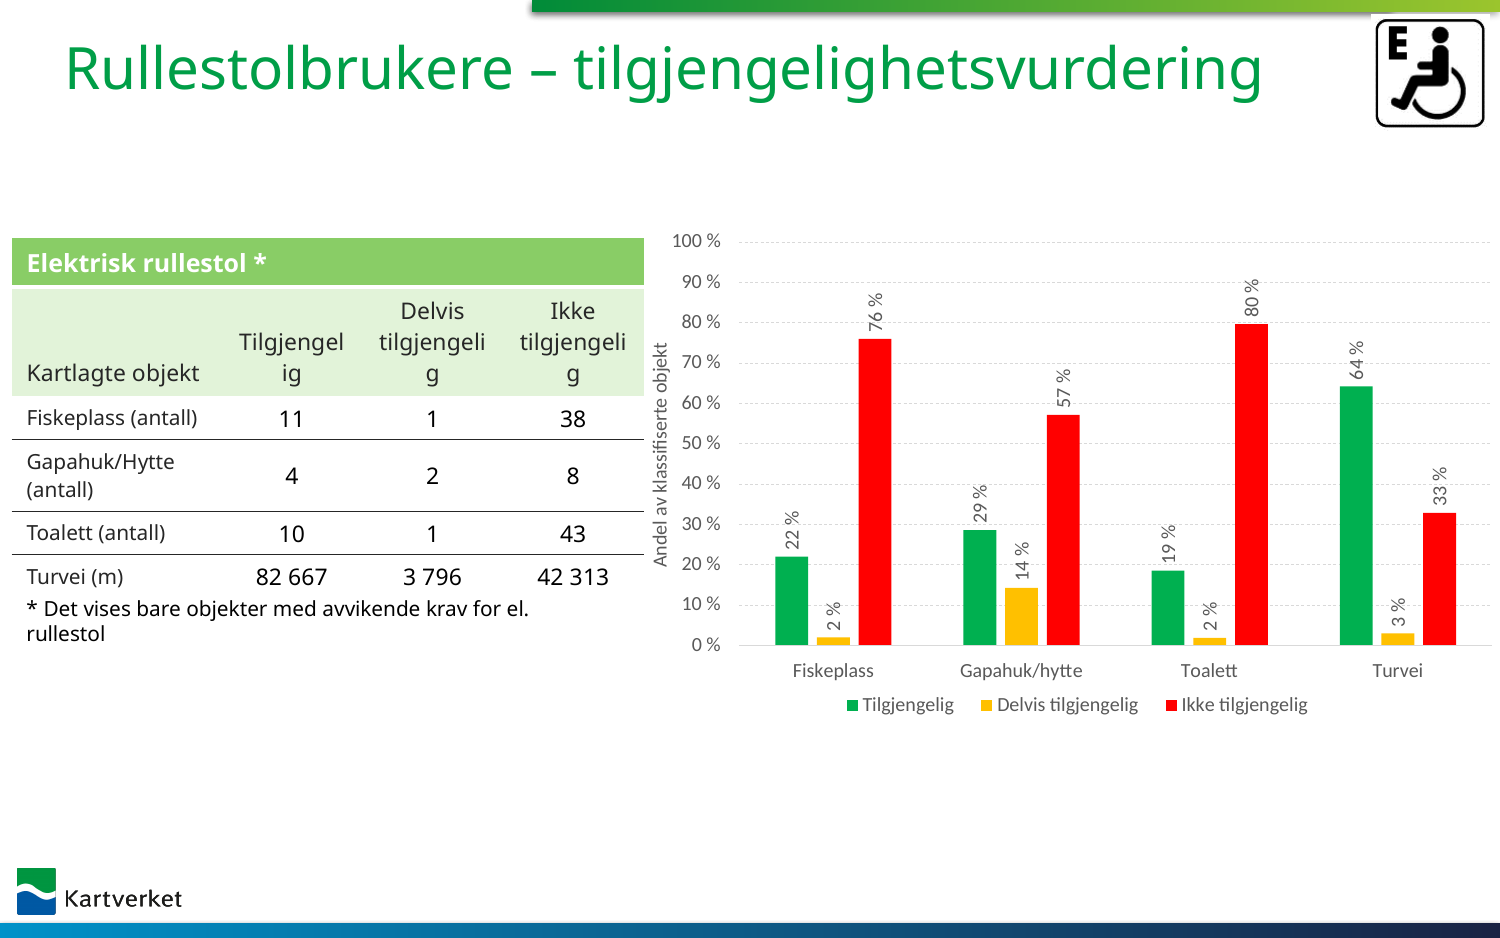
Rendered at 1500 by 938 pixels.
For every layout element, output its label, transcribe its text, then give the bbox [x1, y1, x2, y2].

table_cell 42 313 [503, 555, 638, 598]
table_cell 10 [222, 512, 362, 554]
table_cell 1 [362, 512, 503, 554]
table_cell Ikke tilgjengelig [503, 289, 638, 396]
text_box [1371, 13, 1491, 133]
table_cell 8 [503, 440, 638, 511]
picture [643, 218, 1500, 728]
table_cell Gapahuk/Hytte (antall) [12, 440, 222, 511]
table_cell 1 [362, 396, 503, 439]
text_box * Det vises bare objekter med avvikende krav for el. rullestol [11, 588, 597, 653]
table_cell 11 [222, 396, 362, 439]
table_cell Delvis tilgjengelig [362, 289, 503, 396]
table_cell 82 667 [222, 555, 362, 588]
table_cell Tilgjengelig [222, 289, 362, 396]
table_cell 4 [222, 440, 362, 511]
table_cell Kartlagte objekt [12, 289, 222, 396]
table_cell 2 [362, 440, 503, 511]
table_cell Toalett (antall) [12, 512, 222, 554]
text_box Rullestolbrukere – tilgjengelighetsvurdering [49, 12, 1372, 109]
table_cell 38 [503, 396, 638, 439]
table_header Elektrisk rullestol * [12, 238, 638, 285]
table_cell 43 [503, 512, 638, 554]
table_cell Turvei (m) [12, 555, 222, 588]
table_cell Fiskeplass (antall) [12, 396, 222, 439]
table_cell 3 796 [362, 555, 503, 588]
